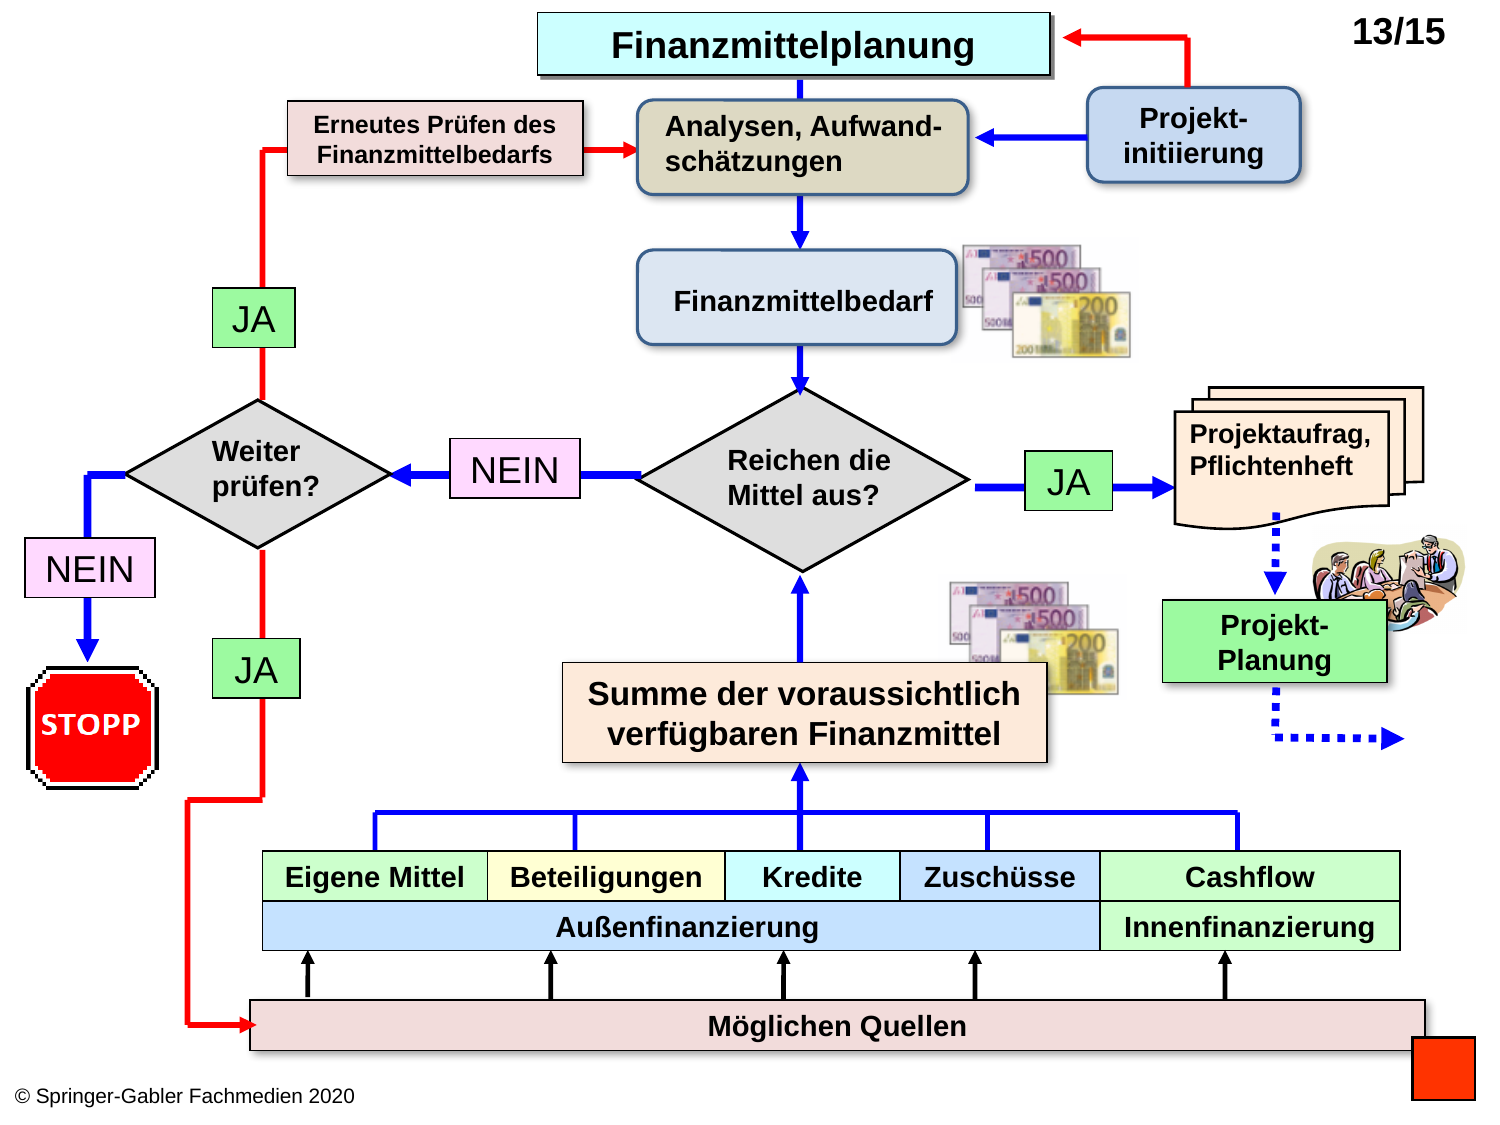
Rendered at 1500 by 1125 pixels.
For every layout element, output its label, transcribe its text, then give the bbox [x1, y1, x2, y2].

text_box [1268, 582, 1282, 596]
text_box [1218, 949, 1232, 1000]
text_box Projekt-initiierung [1085, 85, 1303, 185]
picture [24, 662, 162, 793]
text_box Eigene Mittel [262, 850, 487, 900]
text_box [187, 1018, 257, 1032]
text_box [214, 399, 301, 424]
text_box JA [1024, 451, 1113, 511]
text_box Möglichen Quellen [249, 999, 1425, 1051]
text_box [544, 951, 558, 1000]
text_box NEIN [449, 438, 580, 499]
text_box [968, 951, 982, 1000]
text_box [1113, 481, 1174, 494]
text_box [721, 388, 885, 433]
text_box [1062, 31, 1187, 44]
text_box [301, 951, 315, 998]
text_box [793, 206, 807, 246]
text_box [1312, 524, 1467, 635]
text_box Reichen die Mittel aus? [712, 433, 914, 519]
text_box [635, 247, 944, 347]
text_box [1412, 1037, 1475, 1100]
text_box Weiter prüfen? [197, 424, 363, 510]
text_box [777, 951, 790, 1000]
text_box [937, 574, 1127, 700]
text_box Projektaufrag, Pflichtenheft [1174, 408, 1400, 489]
text_box [363, 458, 391, 490]
text_box [81, 598, 94, 660]
text_box [981, 131, 1088, 144]
text_box [389, 468, 449, 482]
text_box JA [212, 288, 295, 348]
text_box Cashflow [1099, 850, 1400, 900]
text_box [793, 356, 807, 396]
text_box Innenfinanzierung [1099, 900, 1400, 951]
text_box [1174, 387, 1424, 529]
text_box Zuschüsse [900, 850, 1099, 900]
text_box Finanzmittelplanung [537, 12, 1050, 75]
text_box NEIN [24, 537, 155, 598]
text_box [124, 433, 326, 548]
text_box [949, 237, 1140, 363]
text_box [793, 574, 807, 663]
text_box Außenfinanzierung [262, 900, 1099, 951]
text_box Erneutes Prüfen des Finanzmittelbedarfs [287, 100, 583, 176]
text_box [593, 143, 634, 157]
text_box [1389, 732, 1405, 745]
text_box Analysen, Aufwand-schätzungen [649, 99, 969, 185]
text_box Summe der voraussichtlich verfügbaren Finanzmittel [562, 662, 1047, 763]
text_box Kredite [725, 850, 900, 900]
text_box Projekt-Planung [1162, 599, 1388, 683]
text_box Finanzmittelbedarf [650, 274, 944, 325]
text_box Beteiligungen [487, 850, 725, 900]
text_box [637, 438, 898, 572]
text_box [914, 449, 969, 510]
text_box [635, 97, 971, 197]
text_box JA [212, 638, 300, 699]
